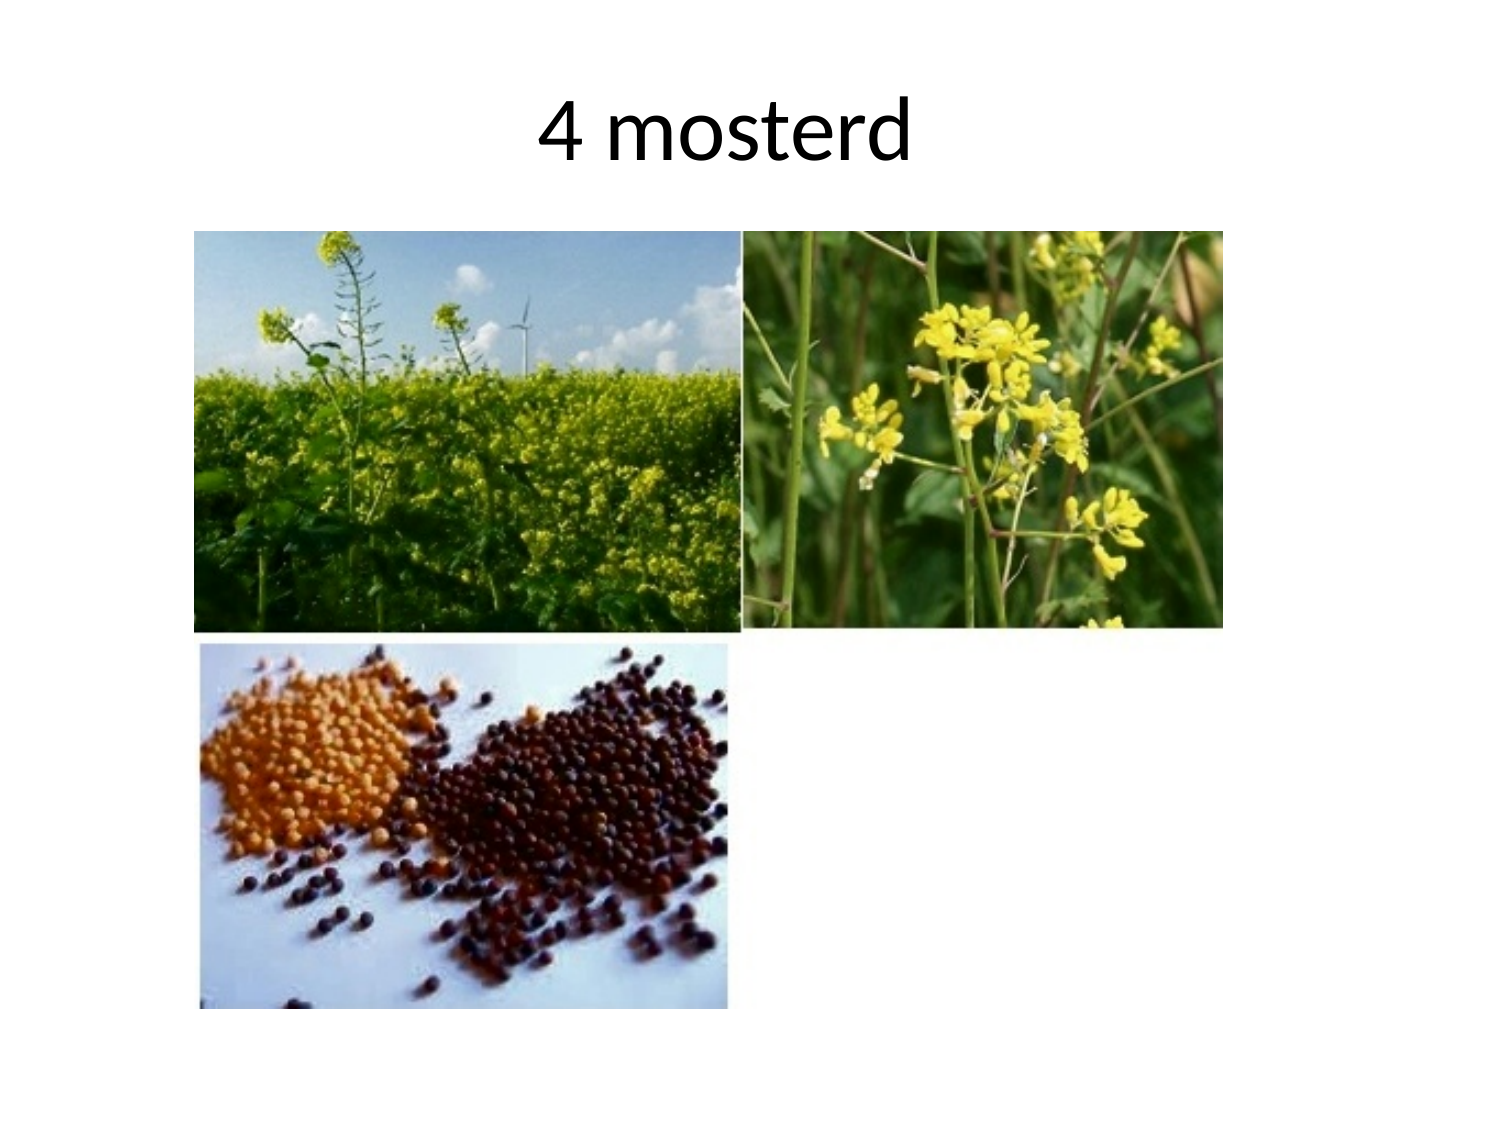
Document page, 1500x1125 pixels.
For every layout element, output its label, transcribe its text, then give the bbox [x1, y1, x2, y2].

title 4 mosterd [76, 54, 1376, 303]
picture [194, 231, 1223, 1010]
